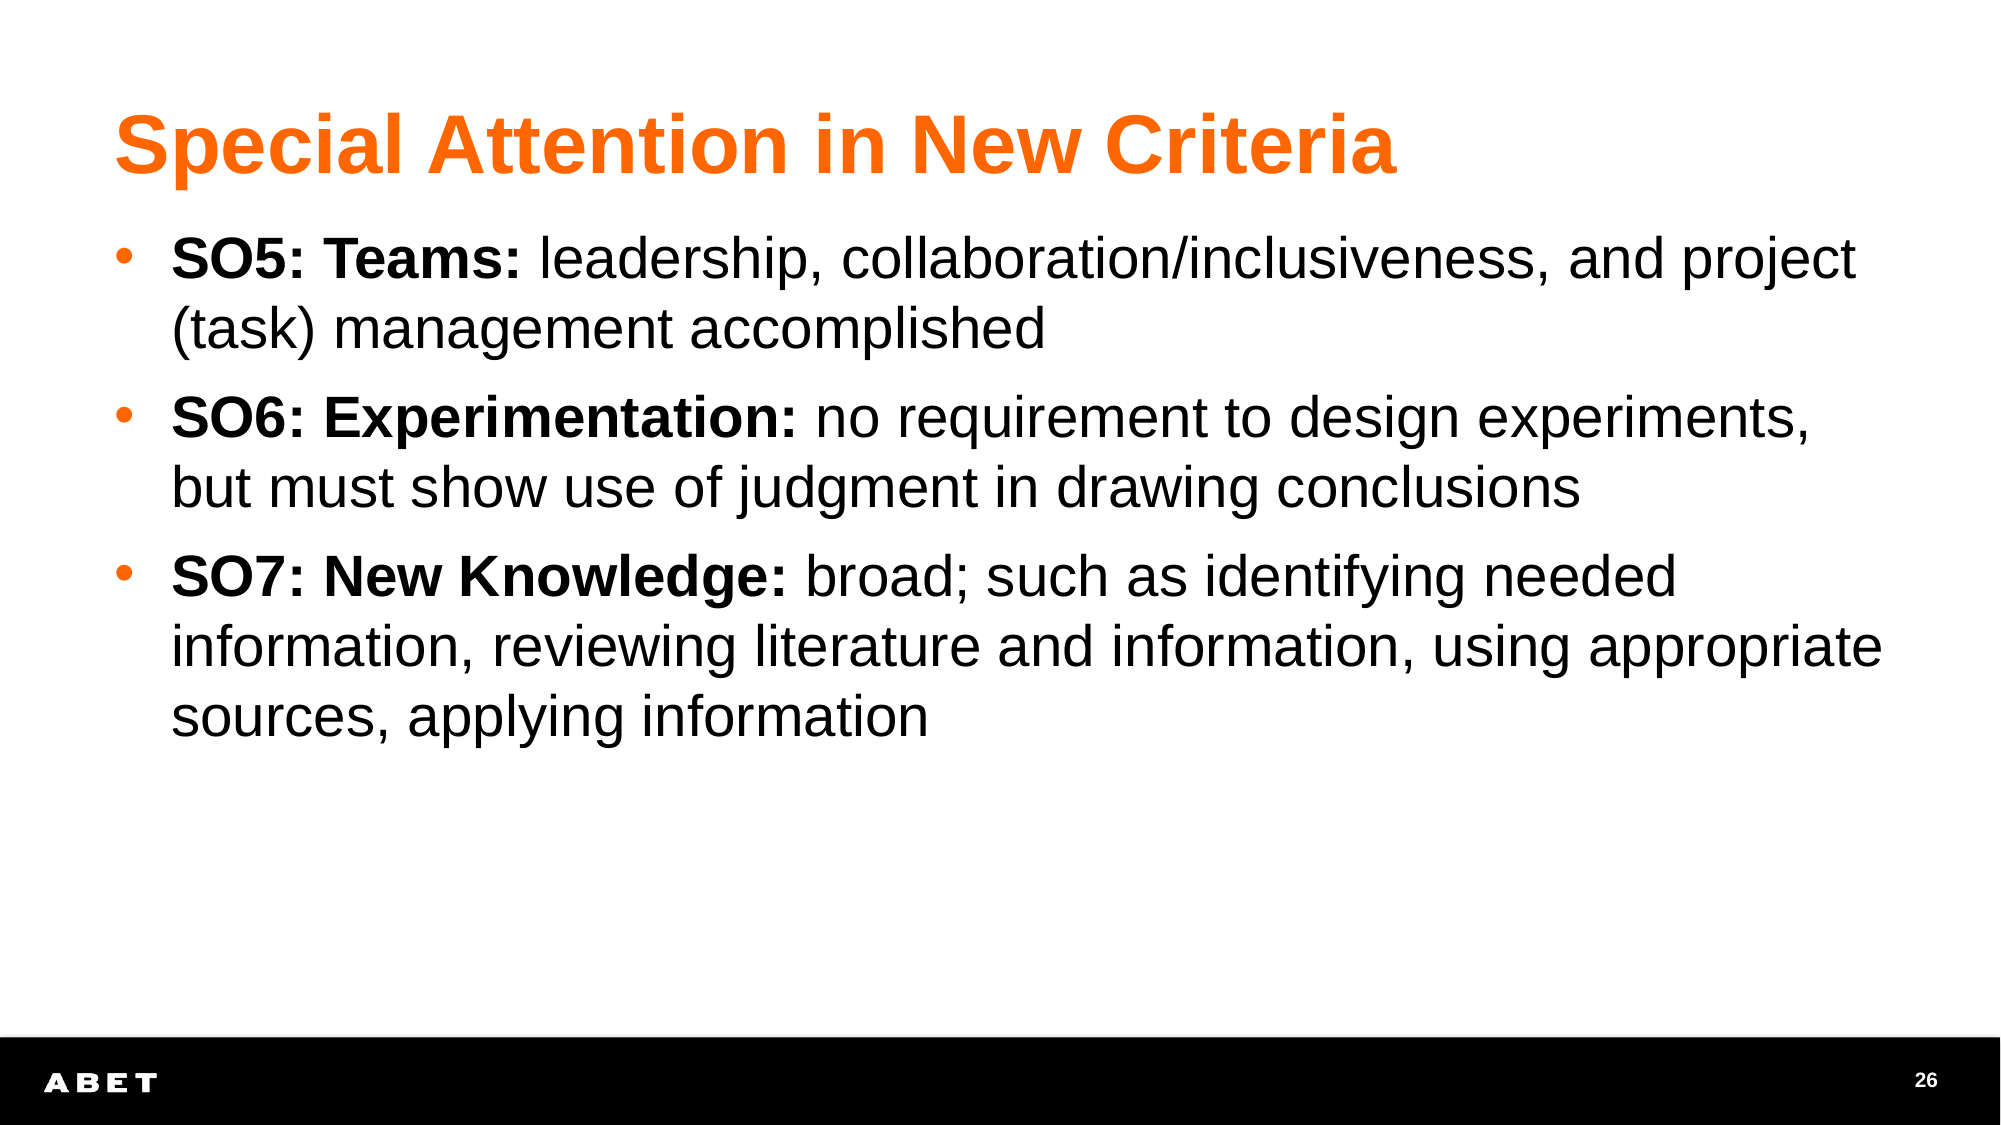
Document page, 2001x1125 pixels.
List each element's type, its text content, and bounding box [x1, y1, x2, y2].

picture [16, 1052, 184, 1113]
title Special Attention in New Criteria [99, 82, 1900, 213]
list SO5: Teams: leadership, collaboration/inclusiveness, and project (task) management accomplished SO6: Experimentation: no requirement to design experiments, but must show use of judgment in drawing conclusions SO7: New Knowledge: broad; such as identifying needed information, reviewing literature and information, using appropriate sources, applying information [99, 213, 1923, 996]
